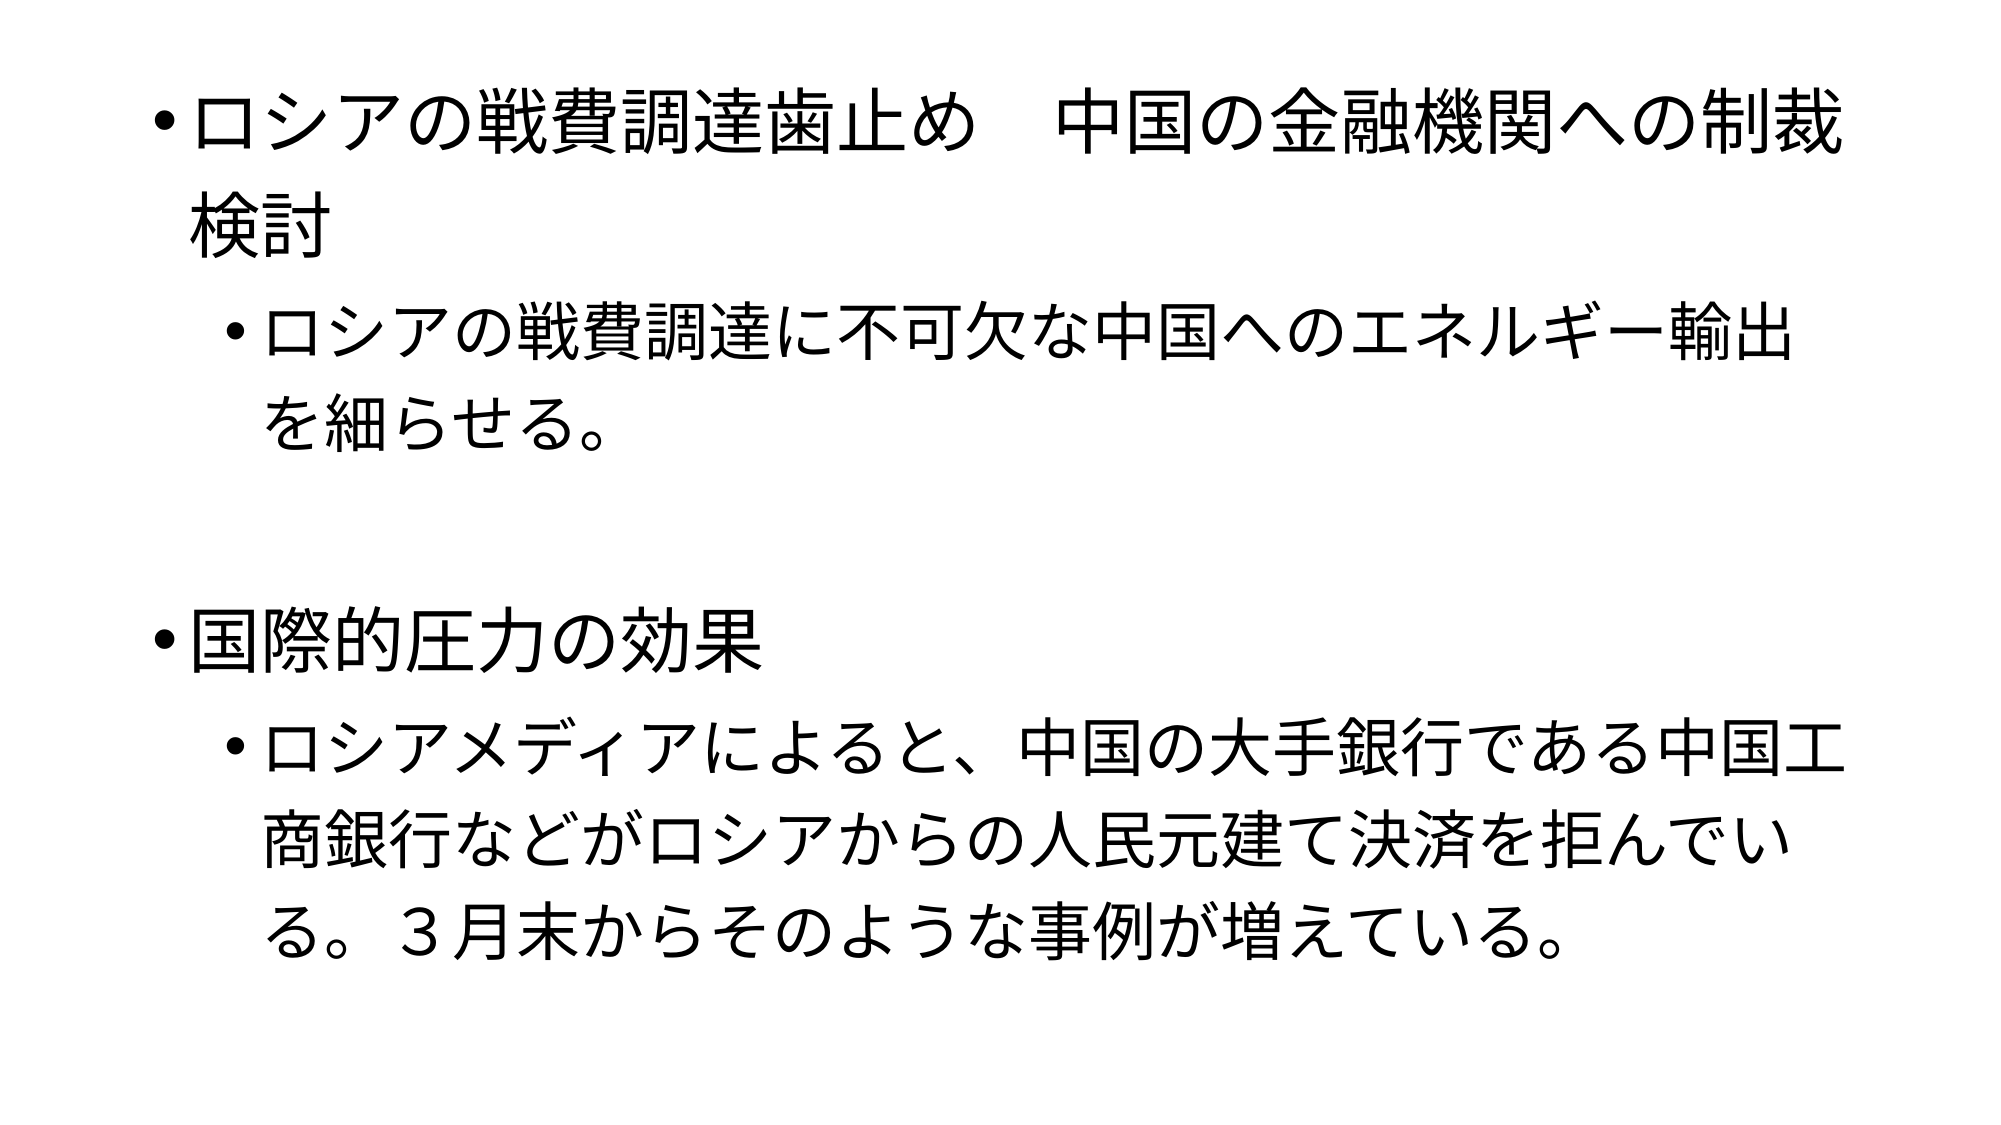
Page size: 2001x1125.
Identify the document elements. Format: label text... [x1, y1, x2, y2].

list ロシアの戦費調達歯止め 中国の金融機関への制裁検討 ロシアの戦費調達に不可欠な中国へのエネルギー輸出を細らせる。 国際的圧力の効果 ロシアメディアによると、中国の大手銀行である中国工商銀行などがロシアからの人民元建て決済を拒んでいる。３月末からそのような事例が増えている。 [137, 51, 1863, 981]
